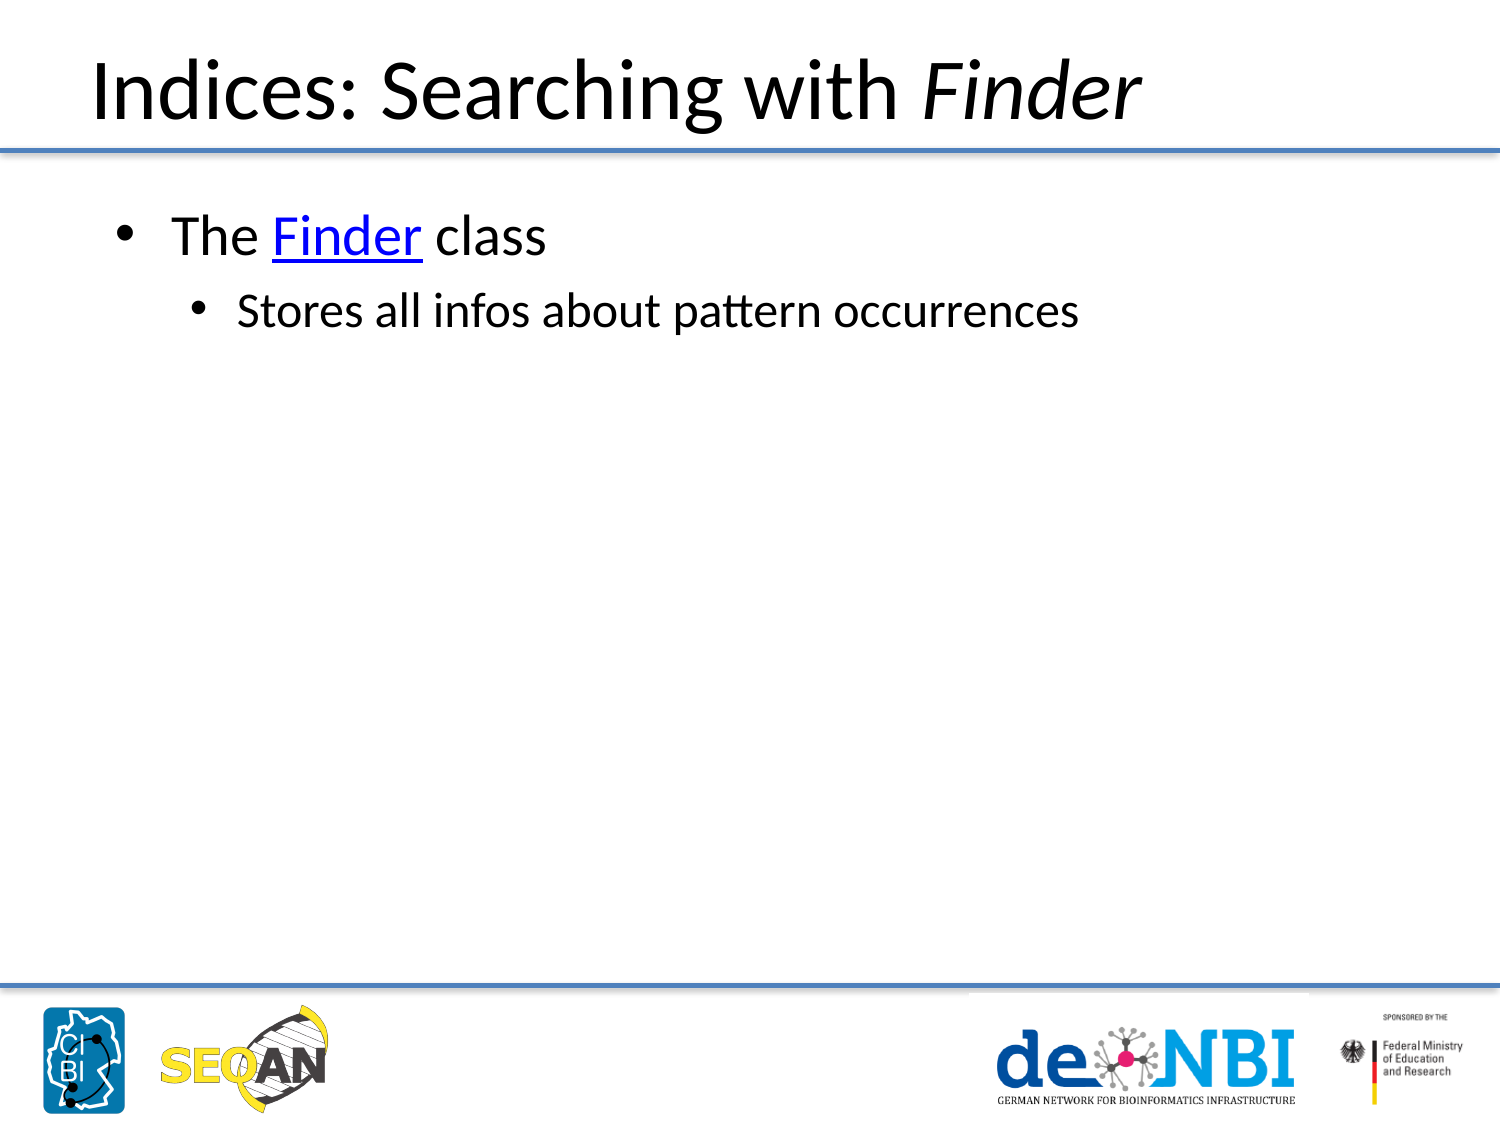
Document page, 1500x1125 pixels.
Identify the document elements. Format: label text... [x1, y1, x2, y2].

picture [969, 993, 1309, 1122]
title Indices: Searching with Finder [75, 25, 1425, 145]
text_box The Finder class Stores all infos about pattern occurrences [99, 189, 1450, 508]
picture [48, 1010, 120, 1109]
picture [141, 1002, 332, 1121]
